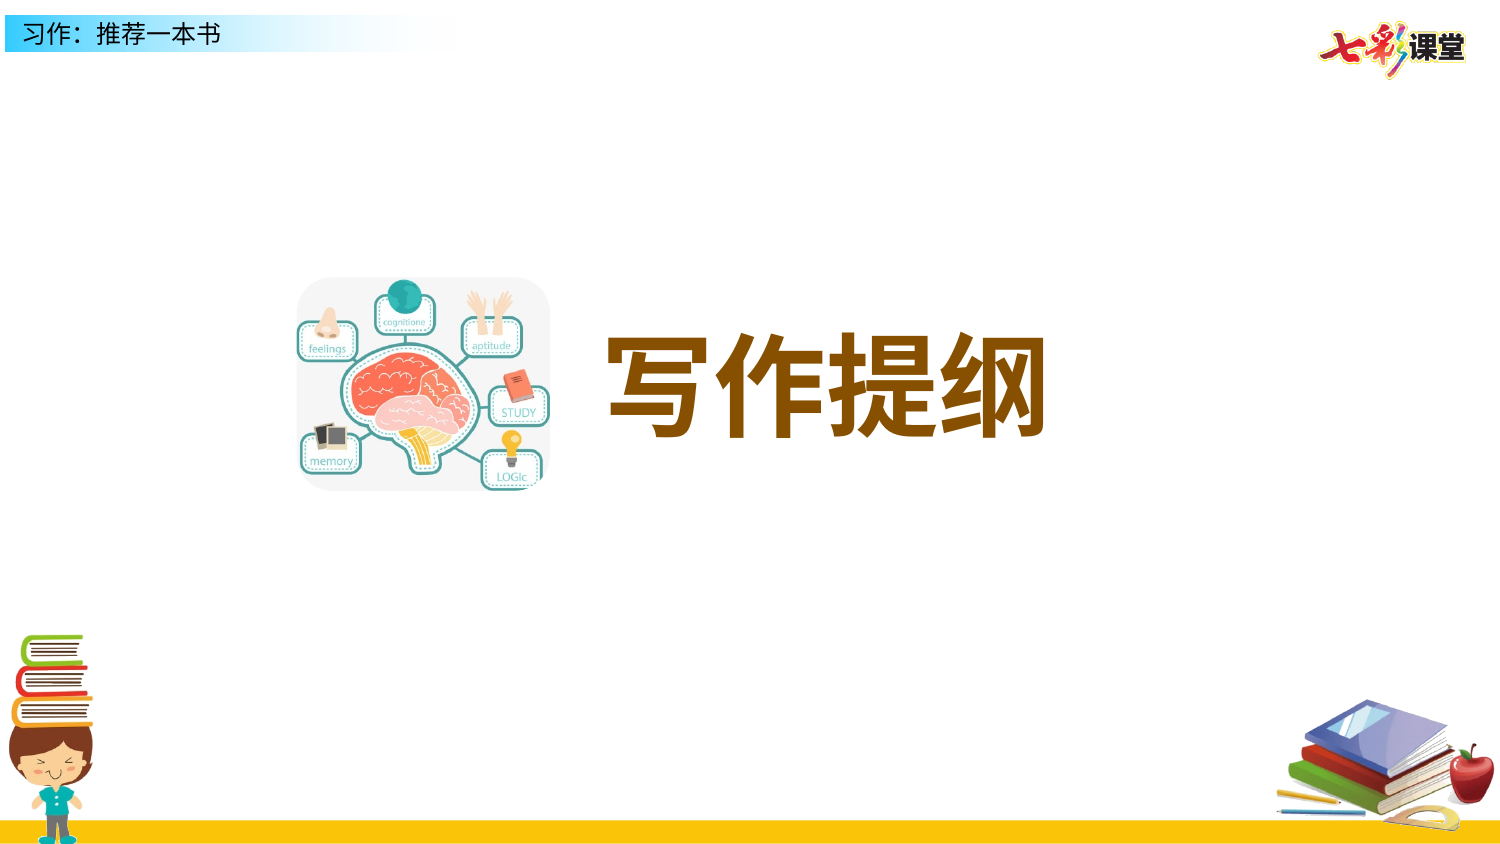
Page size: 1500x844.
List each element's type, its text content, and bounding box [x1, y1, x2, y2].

picture [1316, 20, 1468, 80]
picture [0, 616, 167, 844]
text_box 写作提纲 [589, 310, 1075, 457]
picture [1227, 662, 1500, 844]
picture [296, 277, 551, 492]
